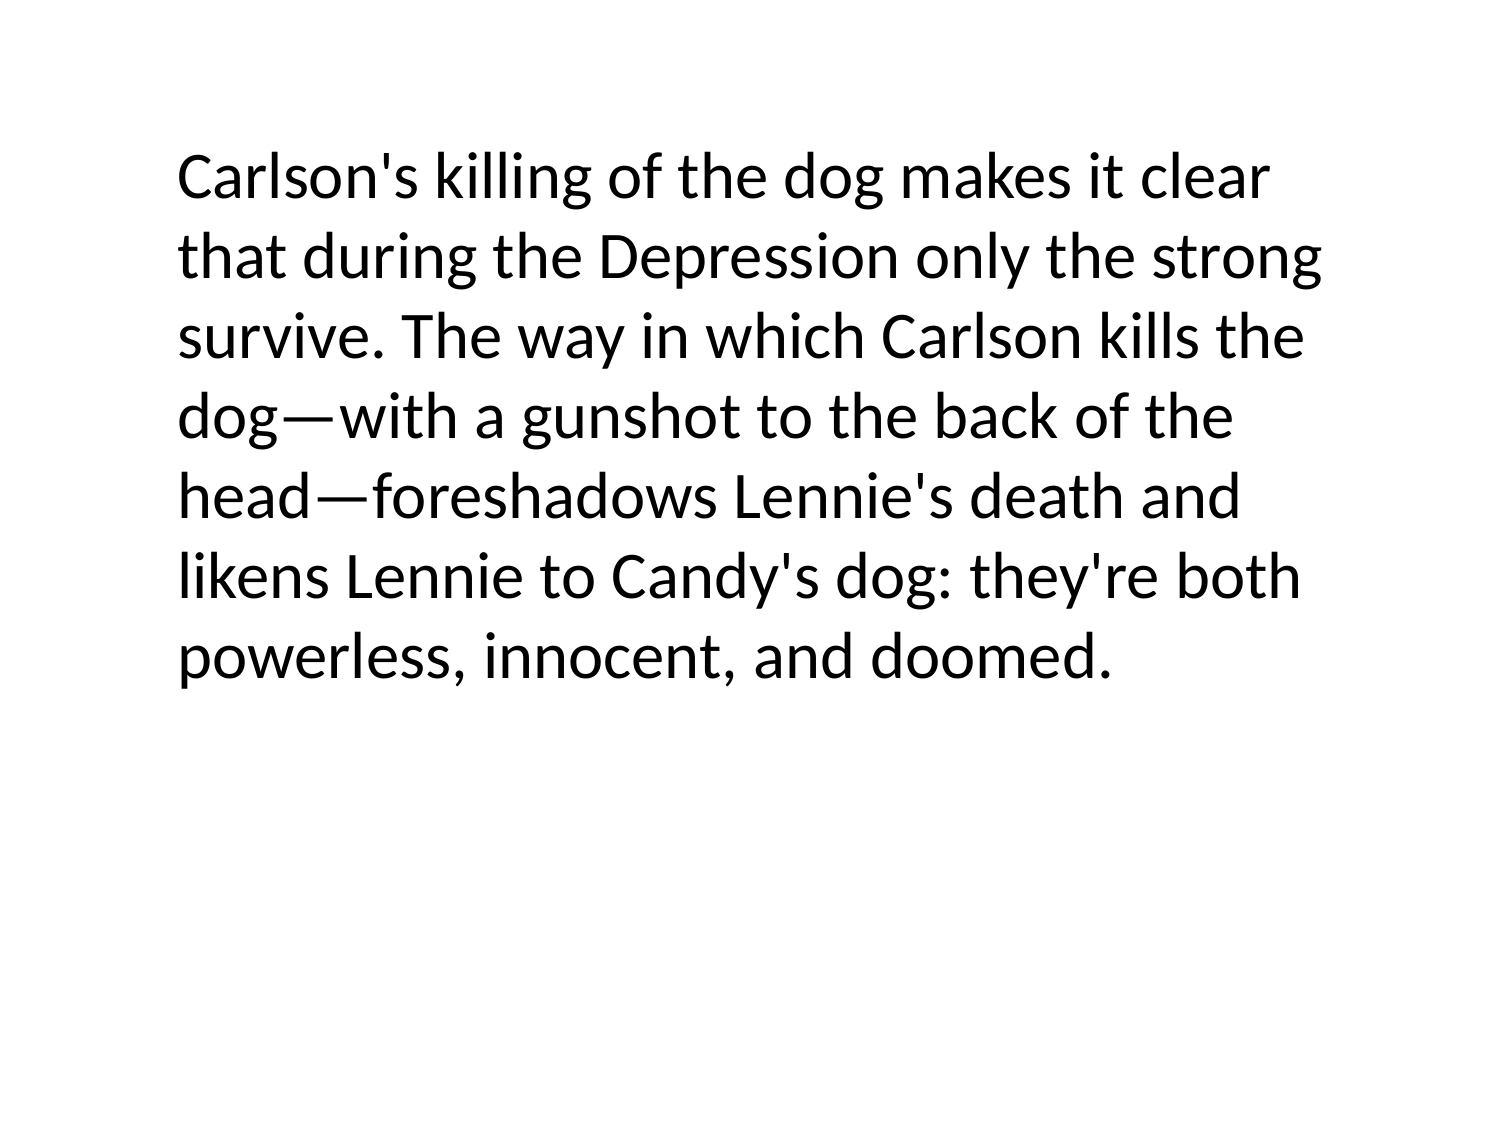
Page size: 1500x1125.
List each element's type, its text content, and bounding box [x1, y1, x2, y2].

text_box Carlson's killing of the dog makes it clear that during the Depression only the strong survive. The way in which Carlson kills the dog—with a gunshot to the back of the head—foreshadows Lennie's death and likens Lennie to Candy's dog: they're both powerless, innocent, and doomed. [162, 124, 1400, 700]
